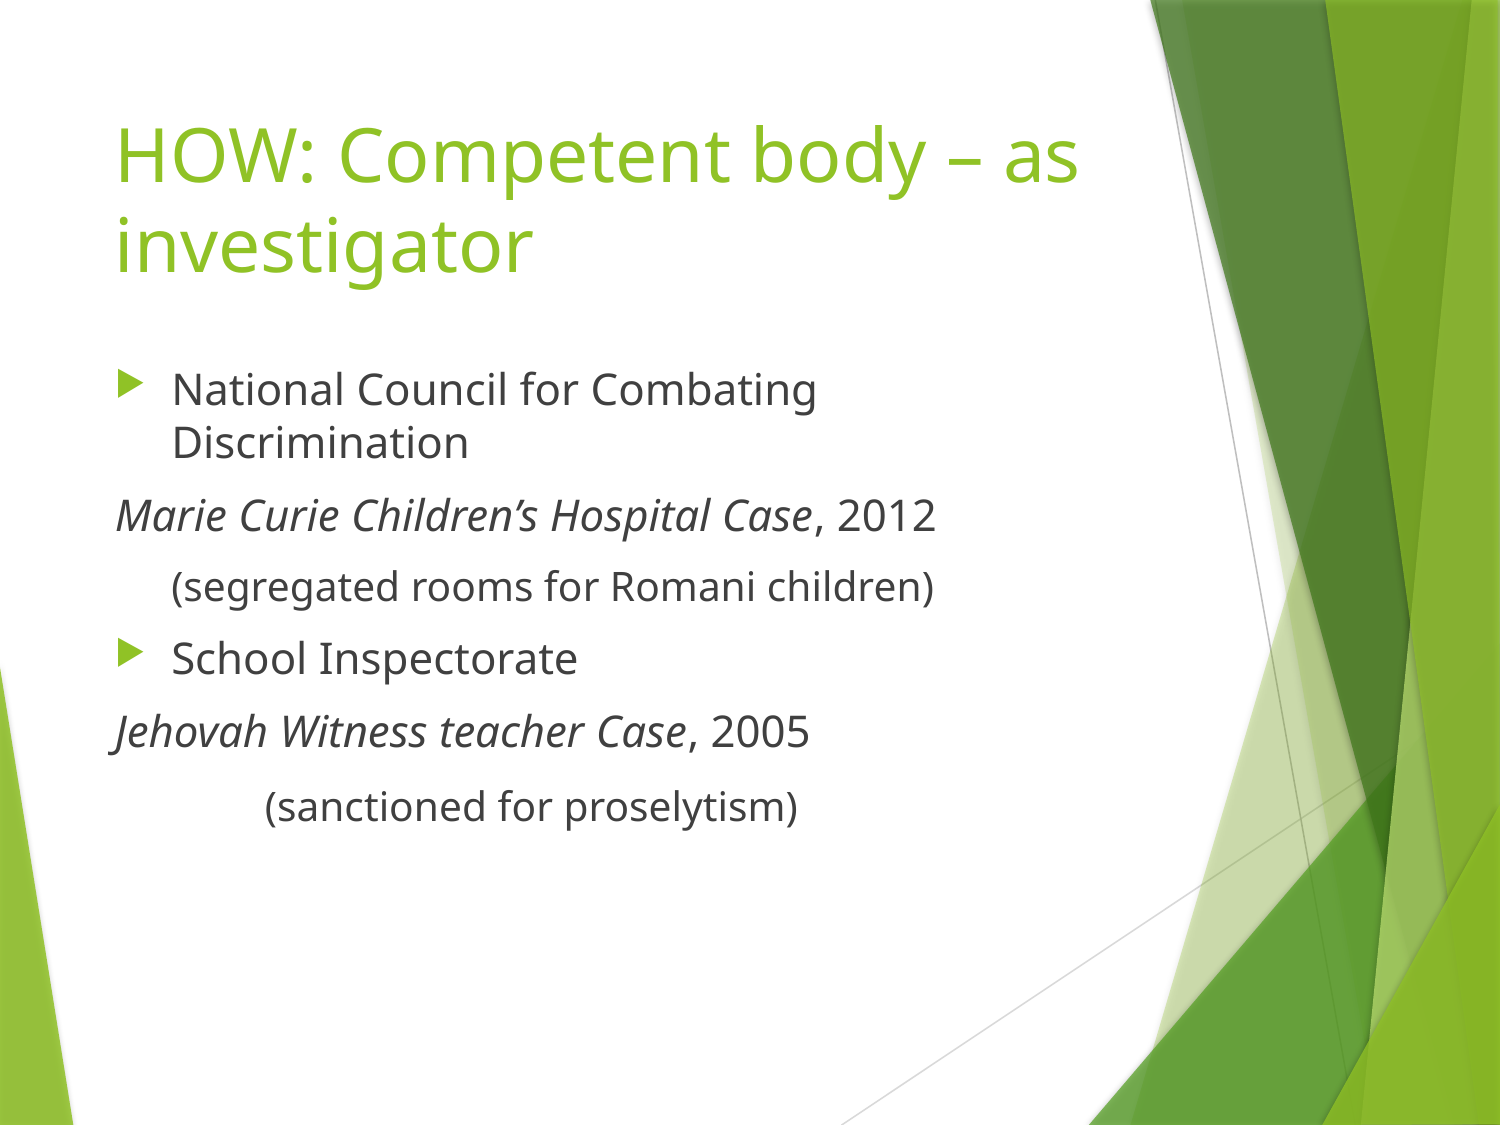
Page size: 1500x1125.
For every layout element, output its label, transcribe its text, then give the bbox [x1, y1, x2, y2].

list National Council for Combating Discrimination Marie Curie Children’s Hospital Case, 2012 (segregated rooms for Romani children) School Inspectorate Jehovah Witness teacher Case, 2005 (sanctioned for proselytism) [99, 354, 1142, 992]
title HOW: Competent body – as investigator [99, 99, 1142, 317]
